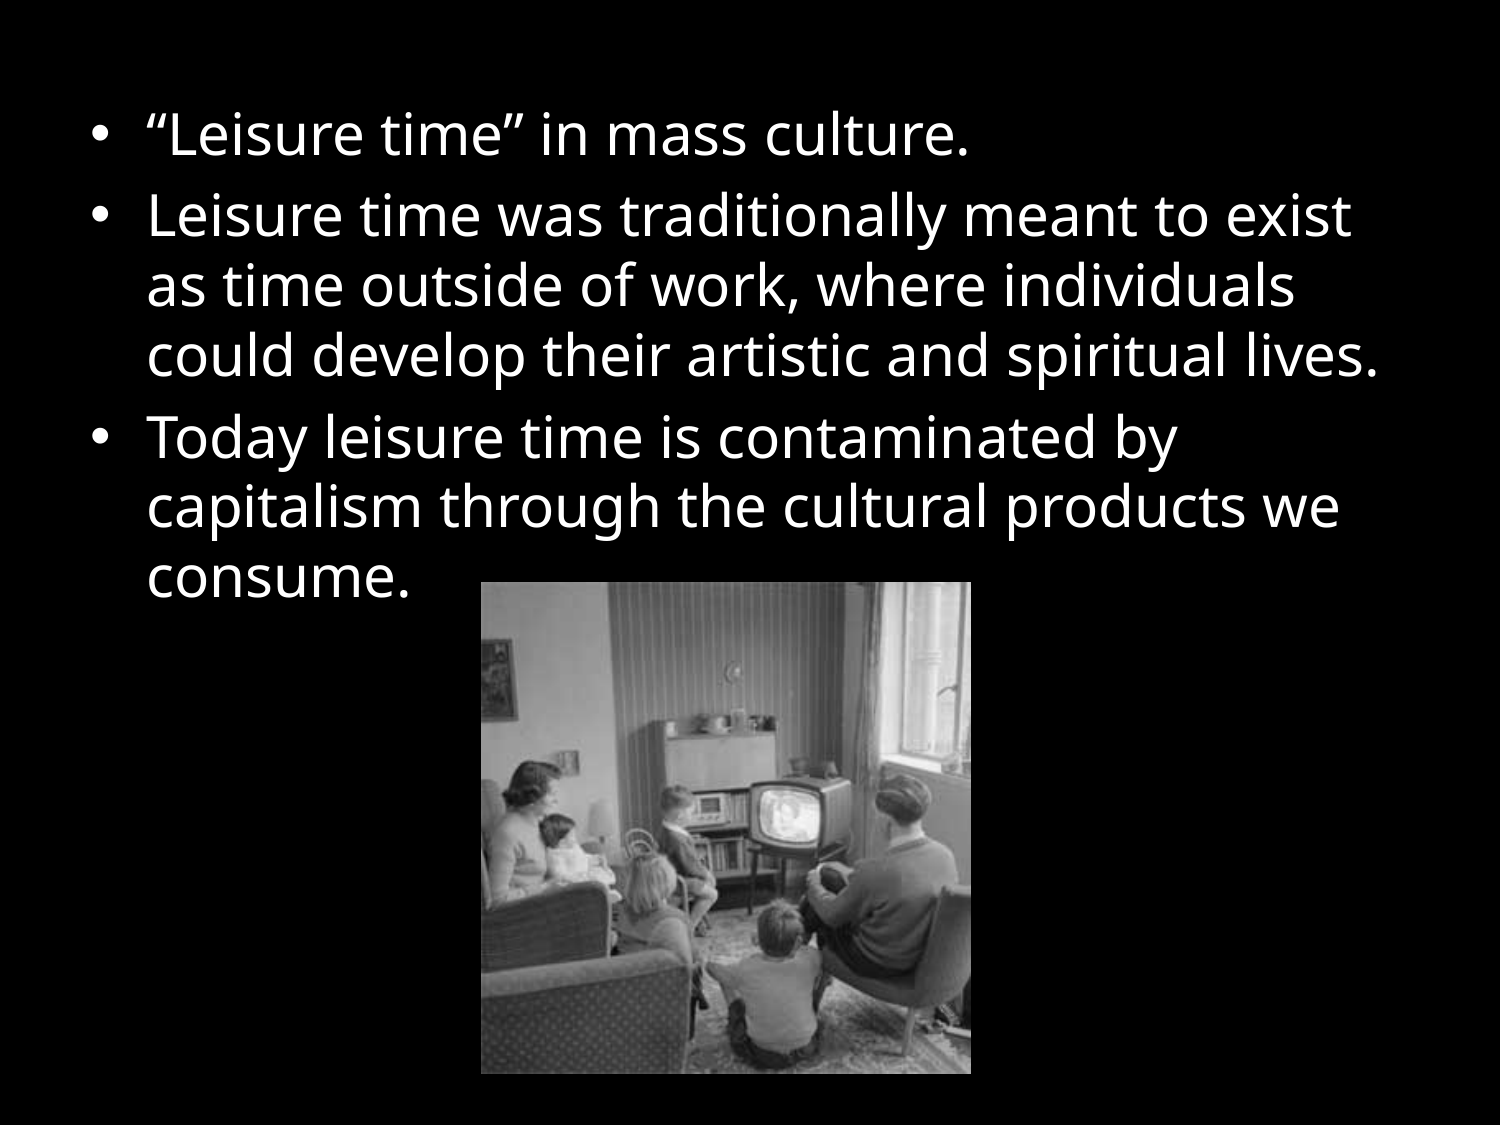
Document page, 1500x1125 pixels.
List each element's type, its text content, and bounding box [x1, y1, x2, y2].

list “Leisure time” in mass culture. Leisure time was traditionally meant to exist as time outside of work, where individuals could develop their artistic and spiritual lives. Today leisure time is contaminated by capitalism through the cultural products we consume. [75, 89, 1425, 1103]
picture [481, 582, 972, 1074]
